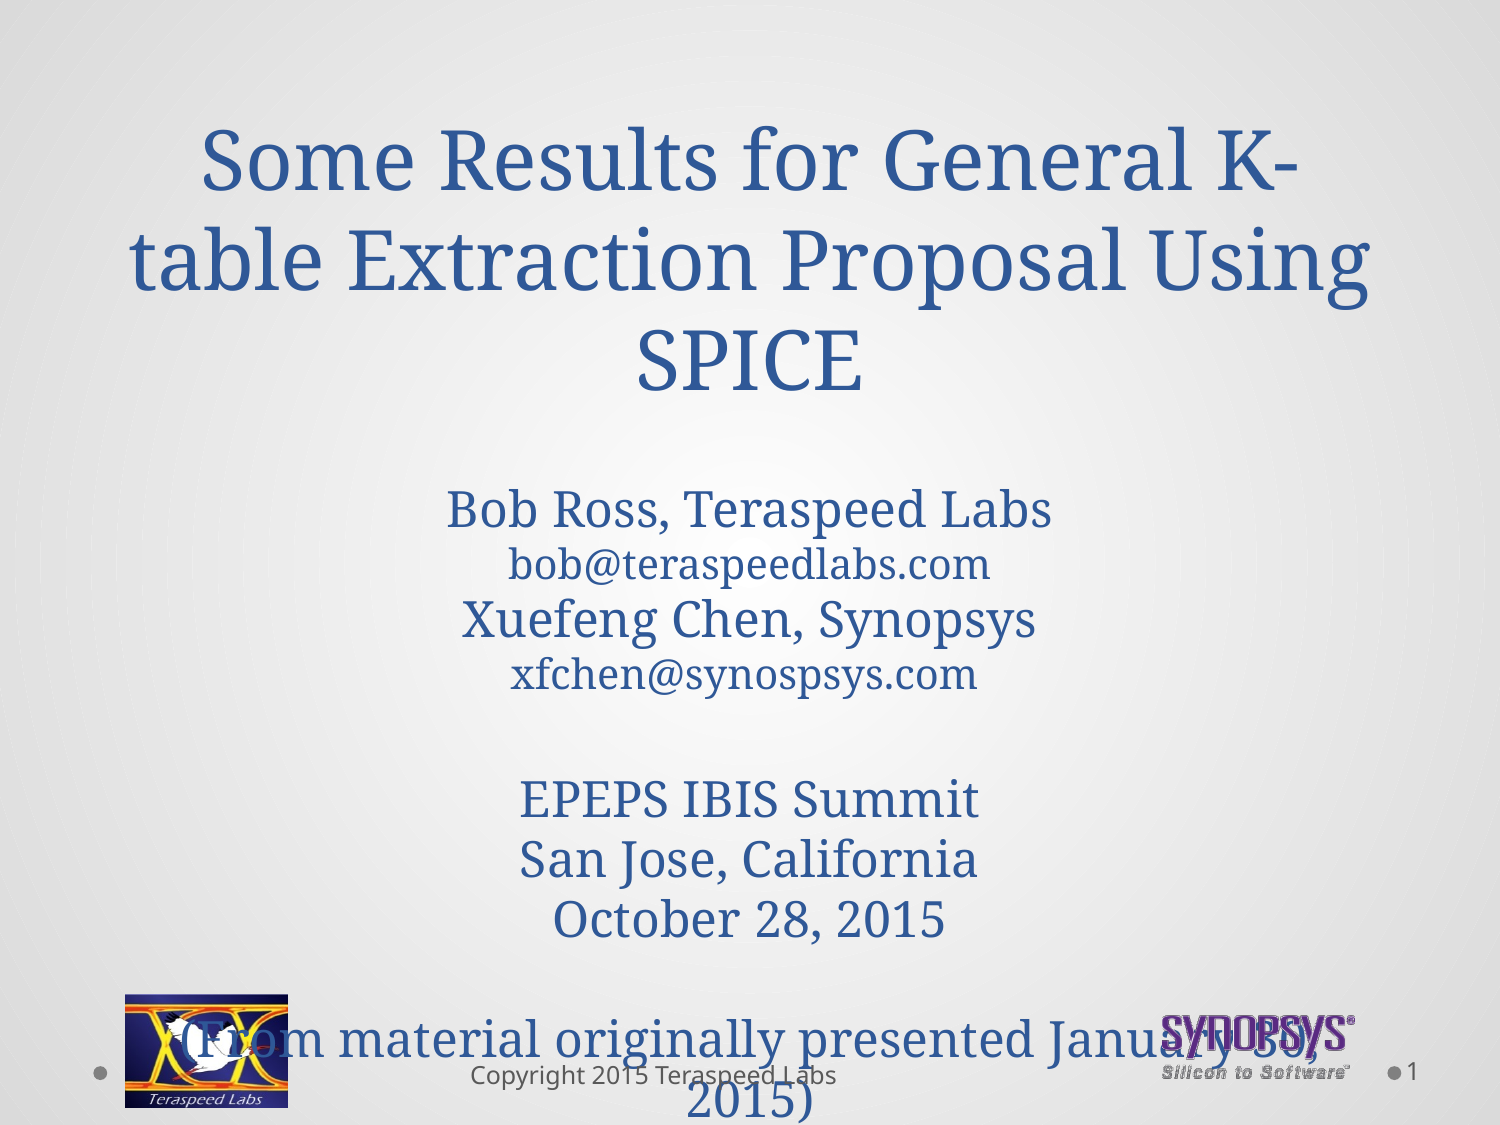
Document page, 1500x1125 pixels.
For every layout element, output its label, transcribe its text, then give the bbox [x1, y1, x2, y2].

slide_number 1 [1401, 1042, 1494, 1103]
title Some Results for General K-table Extraction Proposal Using SPICE Bob Ross, Teraspeed Labs bob@teraspeedlabs.com Xuefeng Chen, Synopsys xfchen@synospsys.com EPEPS IBIS Summit San Jose, California October 28, 2015 (From material originally presented January 30, 2015) [112, 99, 1388, 800]
picture [125, 994, 288, 1108]
picture [1162, 1000, 1355, 1092]
footer Copyright 2015 Teraspeed Labs [462, 1044, 930, 1105]
